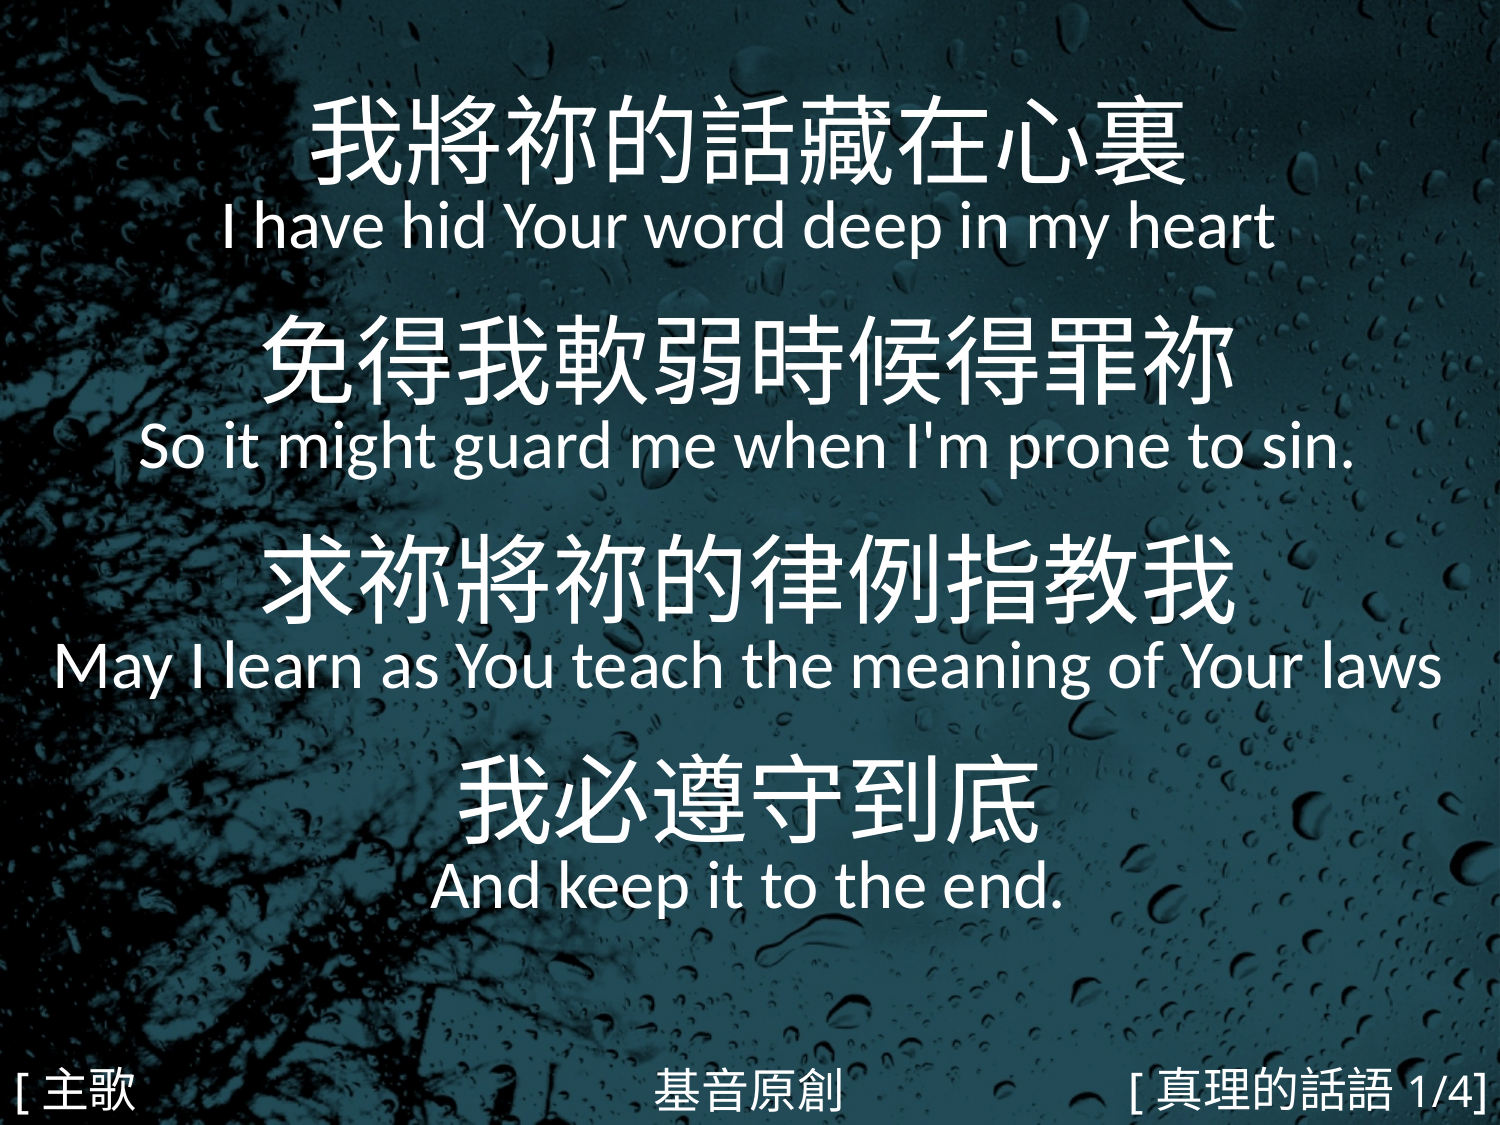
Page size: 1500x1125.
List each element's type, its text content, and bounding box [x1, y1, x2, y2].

text_box 基音原創 [0, 1053, 1500, 1125]
text_box 我將祢的話藏在心裏 I have hid Your word deep in my heart 免得我軟弱時候得罪祢 So it might guard me when I'm prone to sin. 求祢將祢的律例指教我 May I learn as You teach the meaning of Your laws 我必遵守到底 And keep it to the end. [0, 94, 1499, 958]
picture [0, 0, 1500, 1053]
